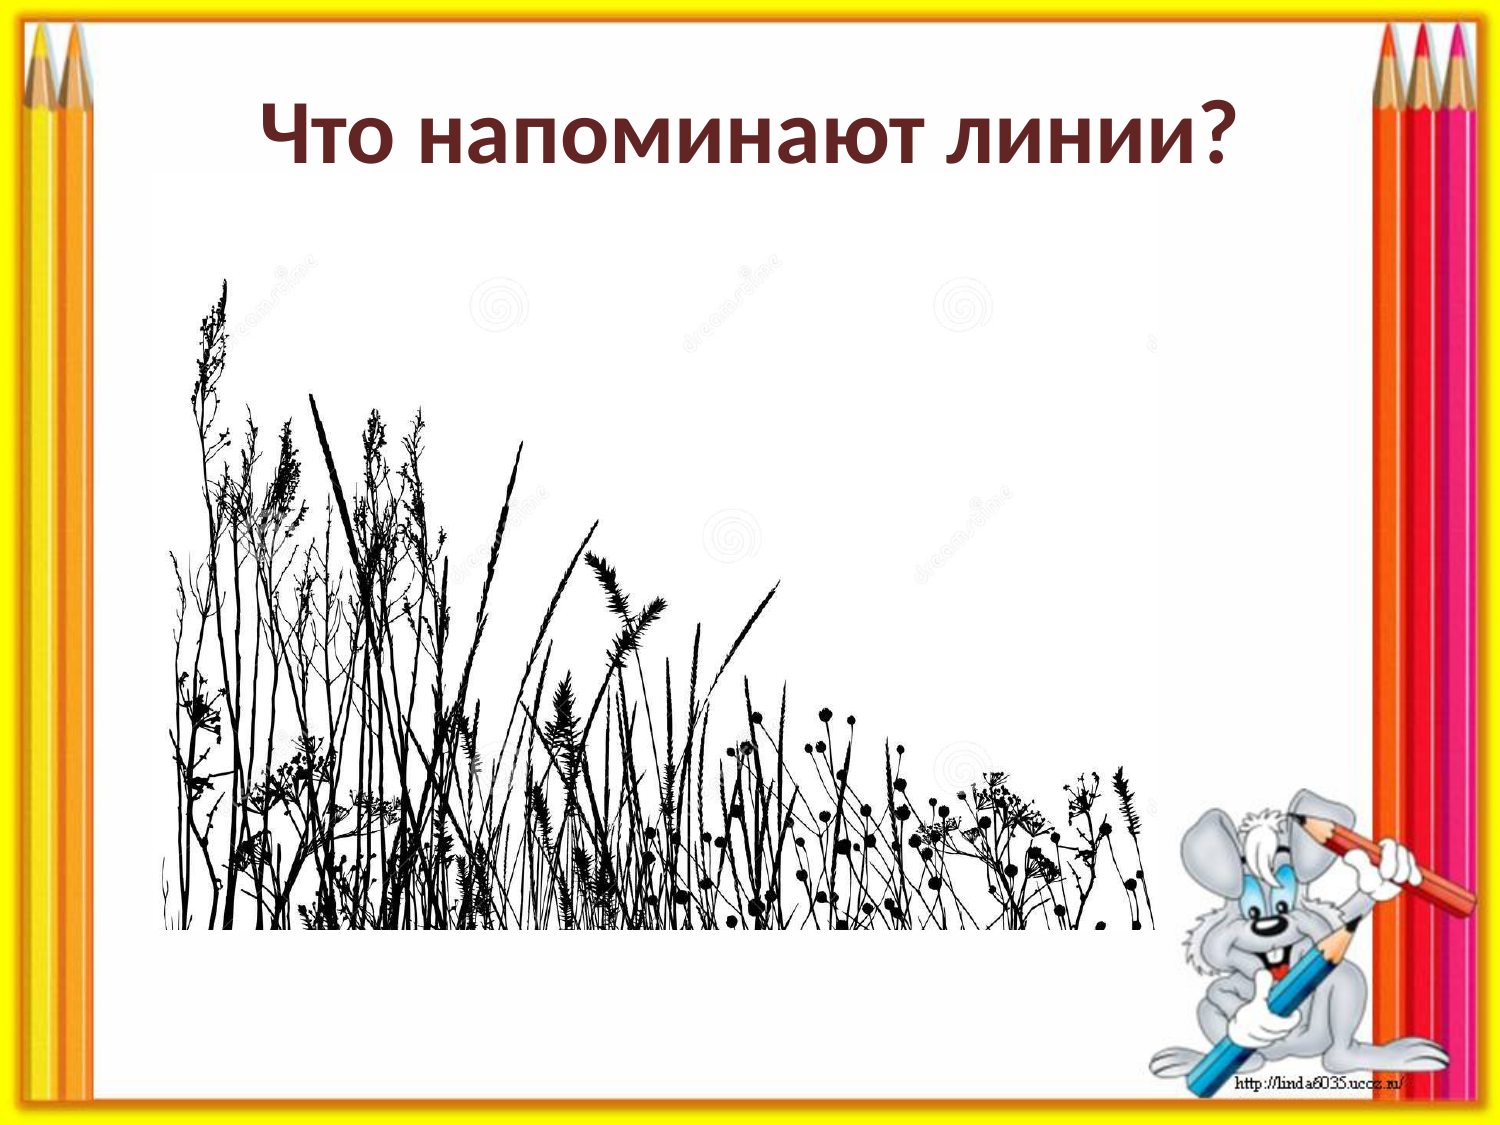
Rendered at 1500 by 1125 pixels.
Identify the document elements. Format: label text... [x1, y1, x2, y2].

picture [0, 0, 1500, 1125]
title Что напоминают линии? [159, 45, 1341, 209]
